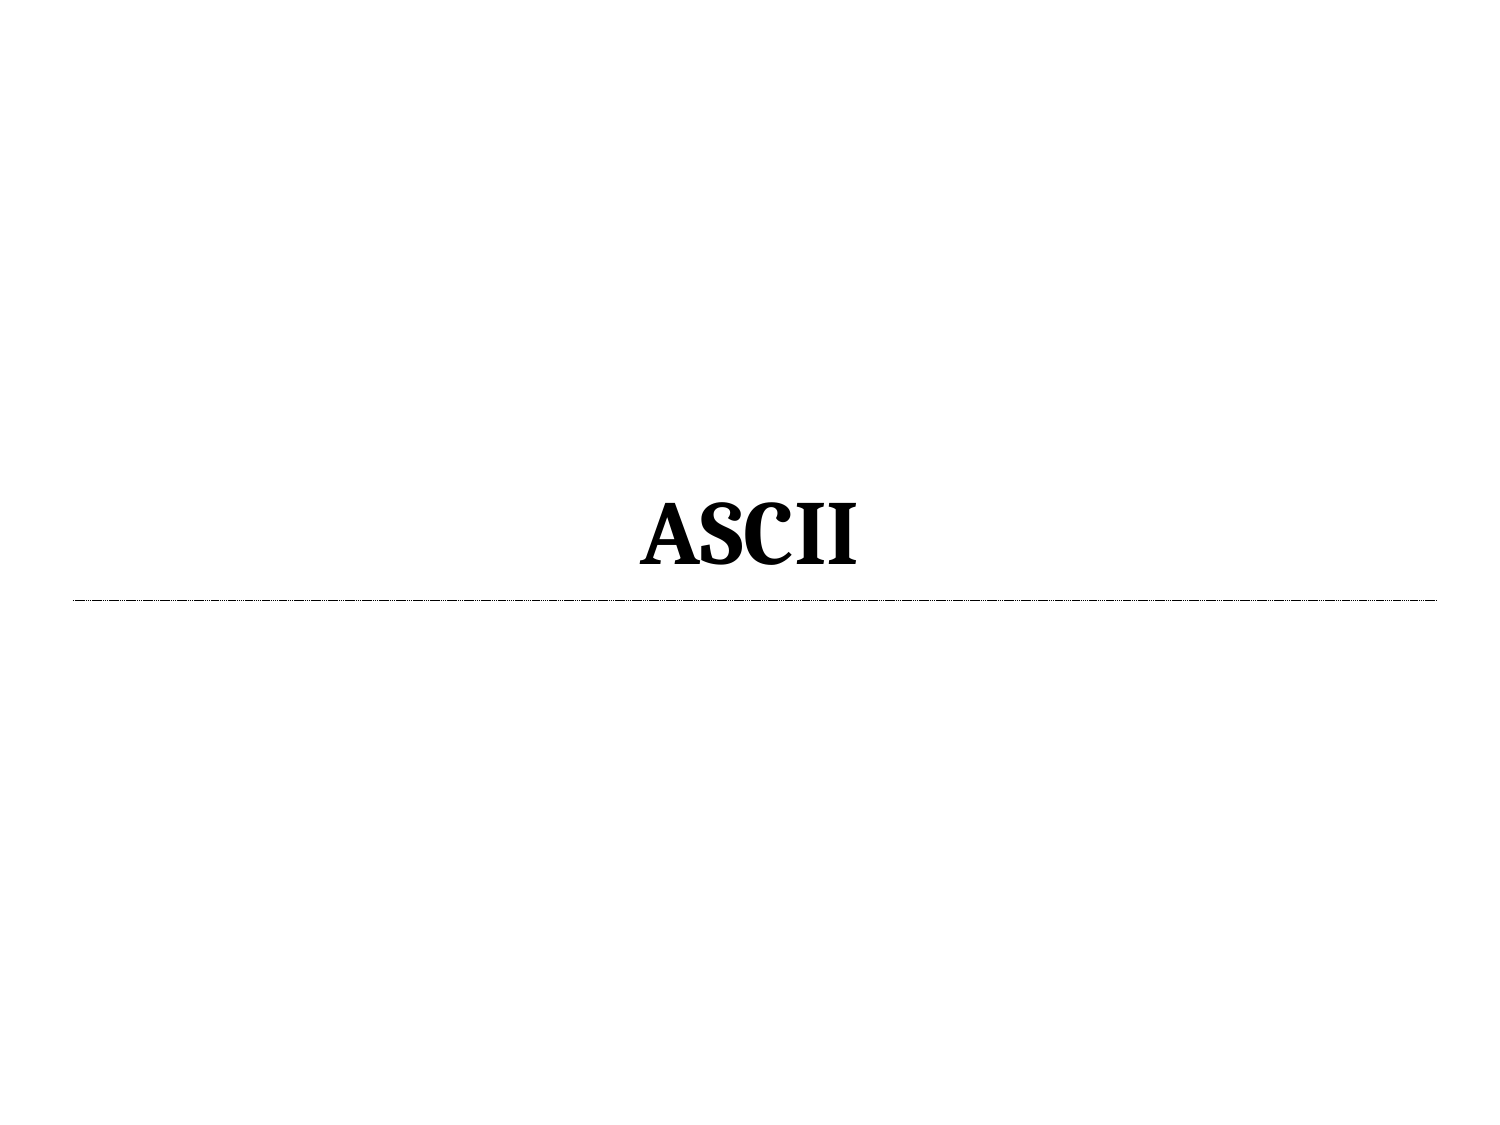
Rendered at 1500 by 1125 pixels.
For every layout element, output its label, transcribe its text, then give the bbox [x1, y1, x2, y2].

title ASCII [0, 346, 1500, 594]
